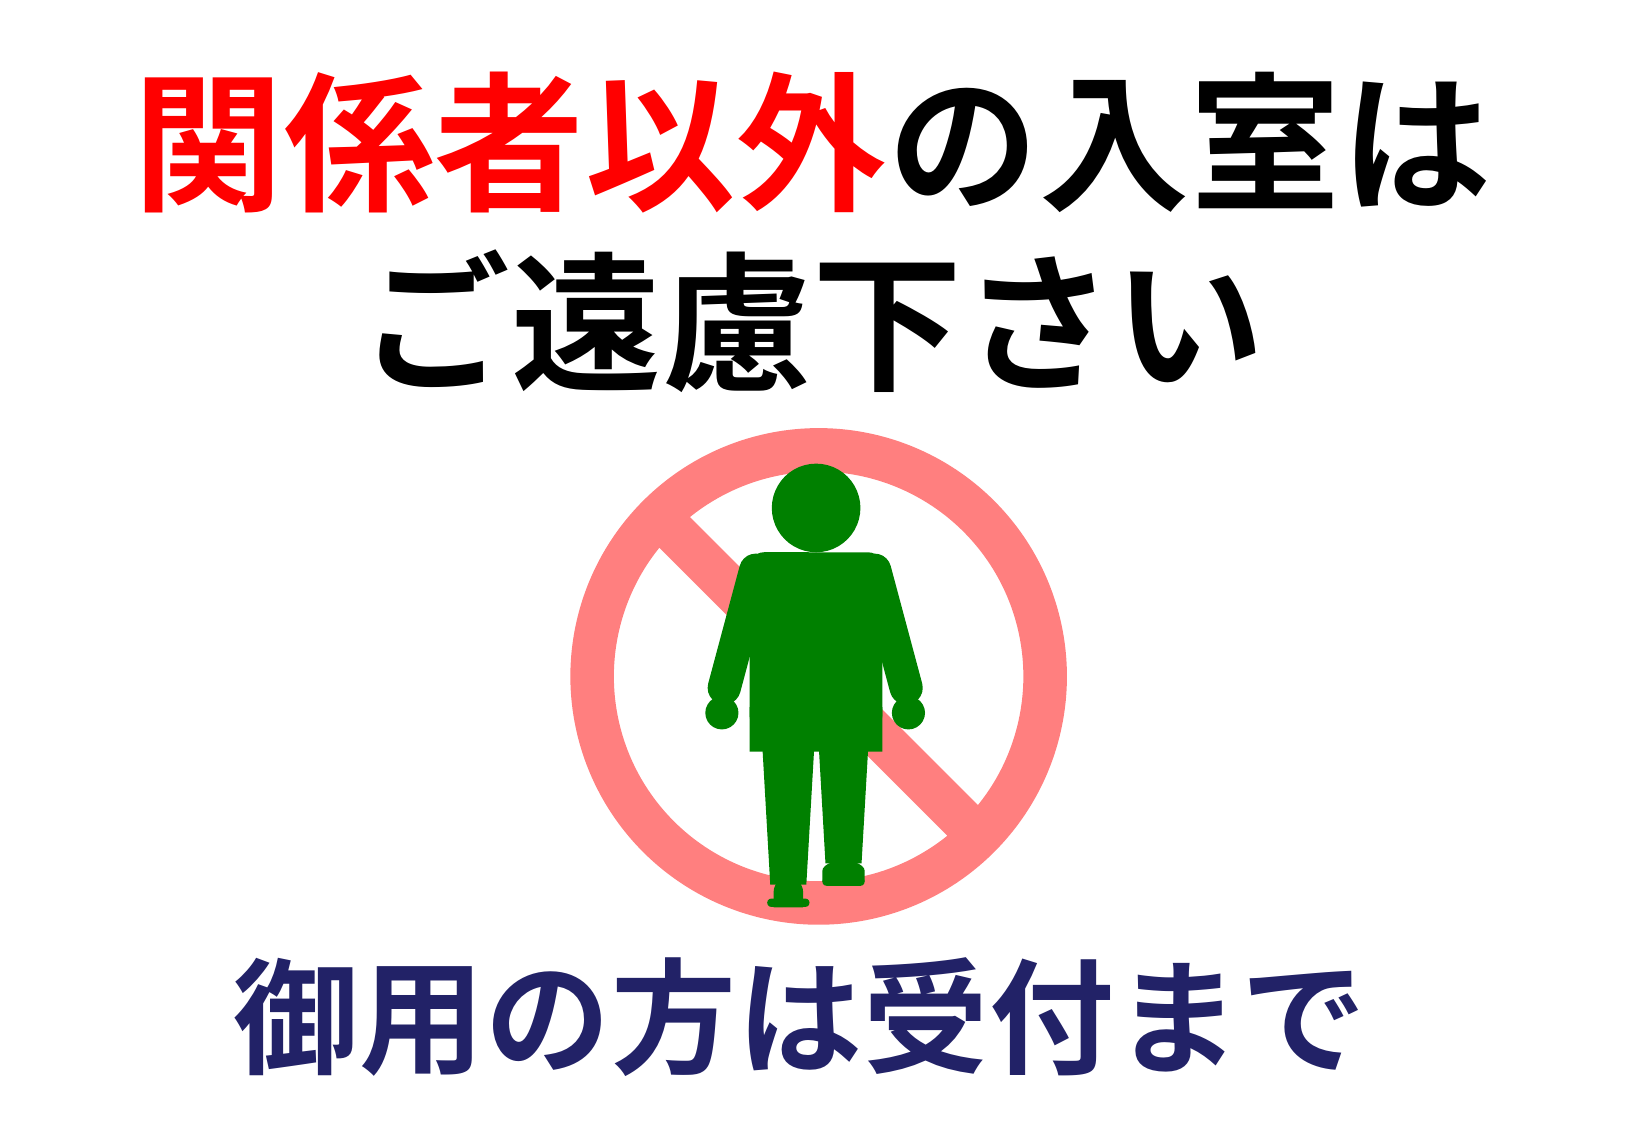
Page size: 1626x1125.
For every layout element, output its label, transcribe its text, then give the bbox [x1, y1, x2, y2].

text_box 御用の方は受付まで [219, 931, 1383, 1097]
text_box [570, 427, 1068, 925]
text_box 関係者以外の入室は ご遠慮下さい [0, 42, 1625, 417]
